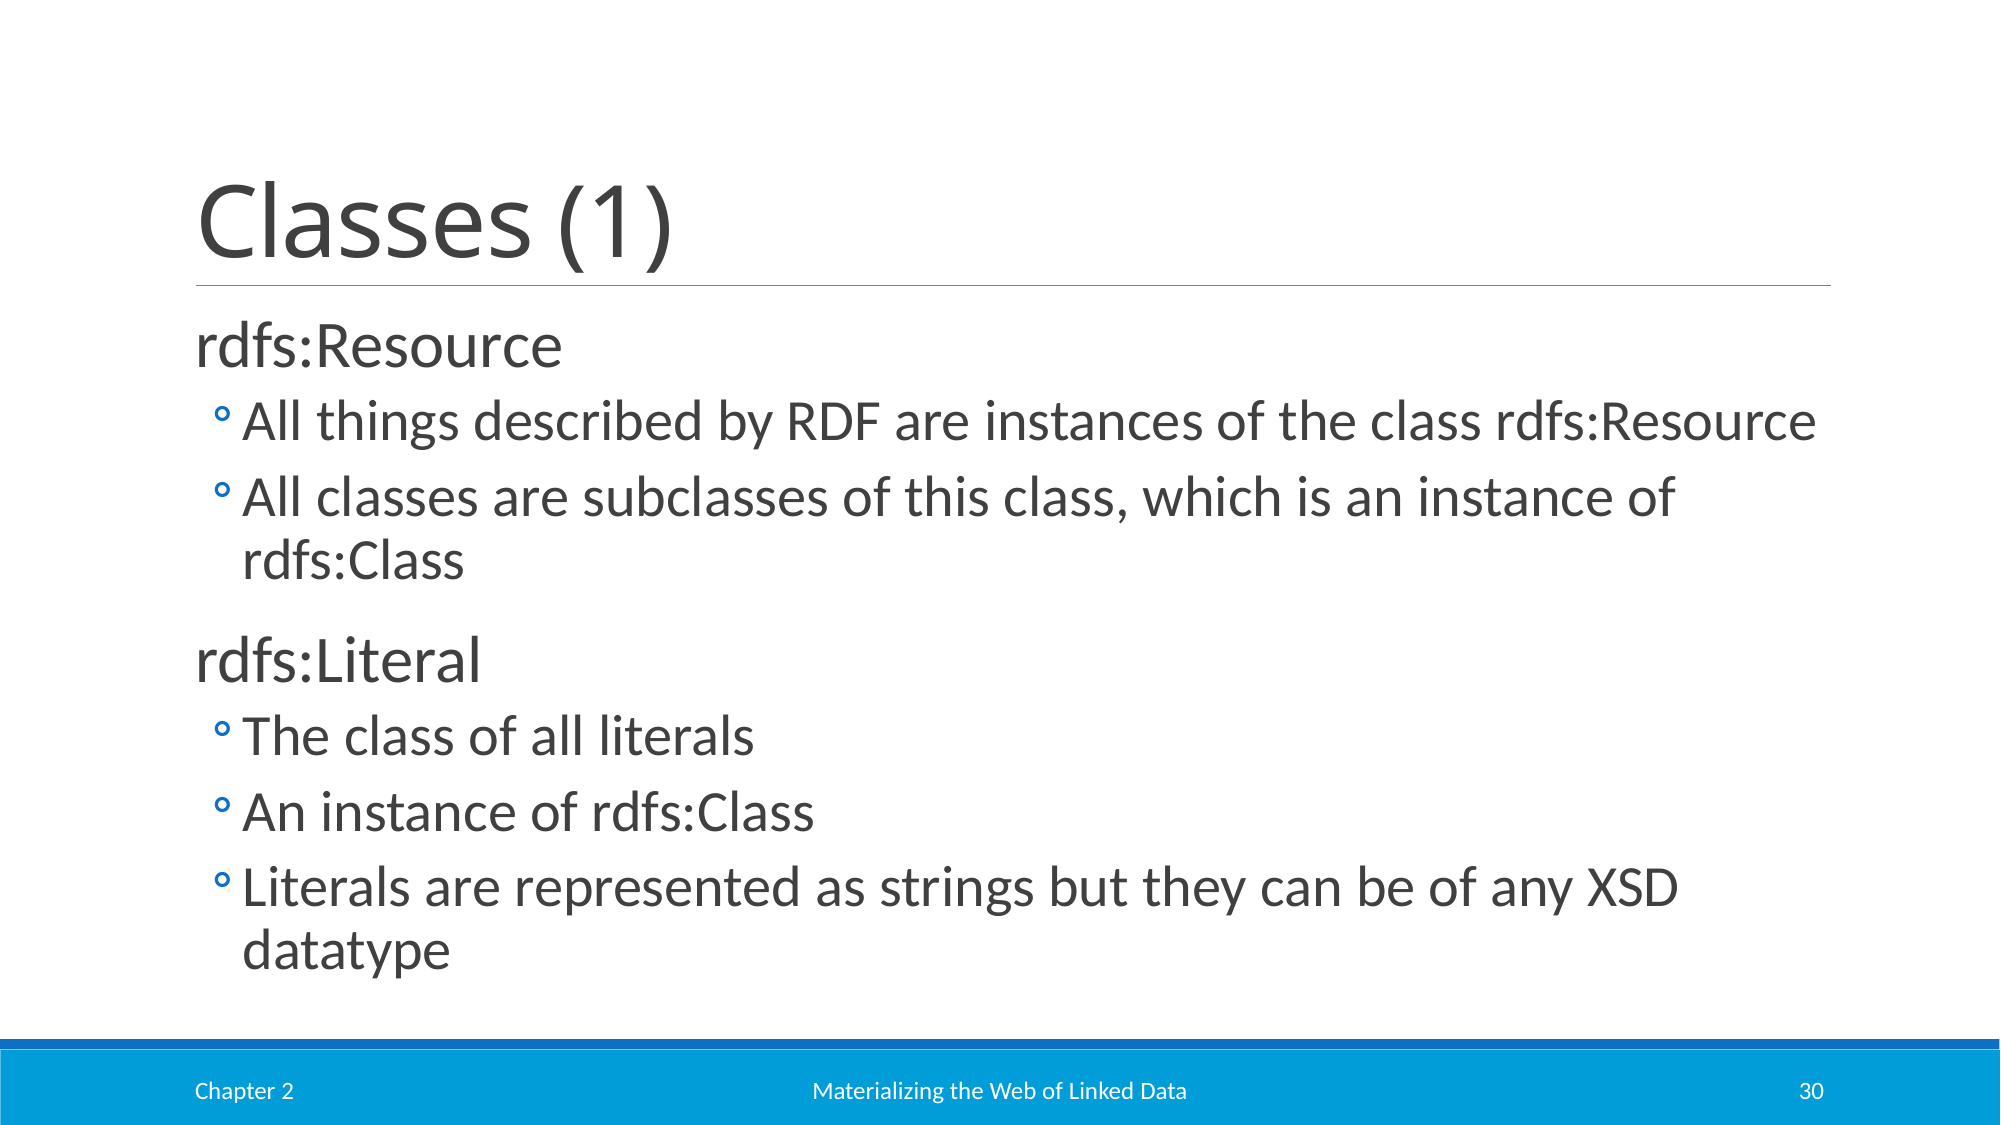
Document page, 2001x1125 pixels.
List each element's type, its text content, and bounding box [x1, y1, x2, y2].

list rdfs:Resource All things described by RDF are instances of the class rdfs:Resource All classes are subclasses of this class, which is an instance of rdfs:Class rdfs:Literal The class of all literals An instance of rdfs:Class Literals are represented as strings but they can be of any XSD datatype [180, 302, 1830, 963]
slide_number Chapter 2 [180, 1059, 586, 1120]
slide_number 30 [1624, 1059, 1840, 1120]
title Classes (1) [180, 47, 1830, 285]
footer Materializing the Web of Linked Data [604, 1059, 1396, 1120]
